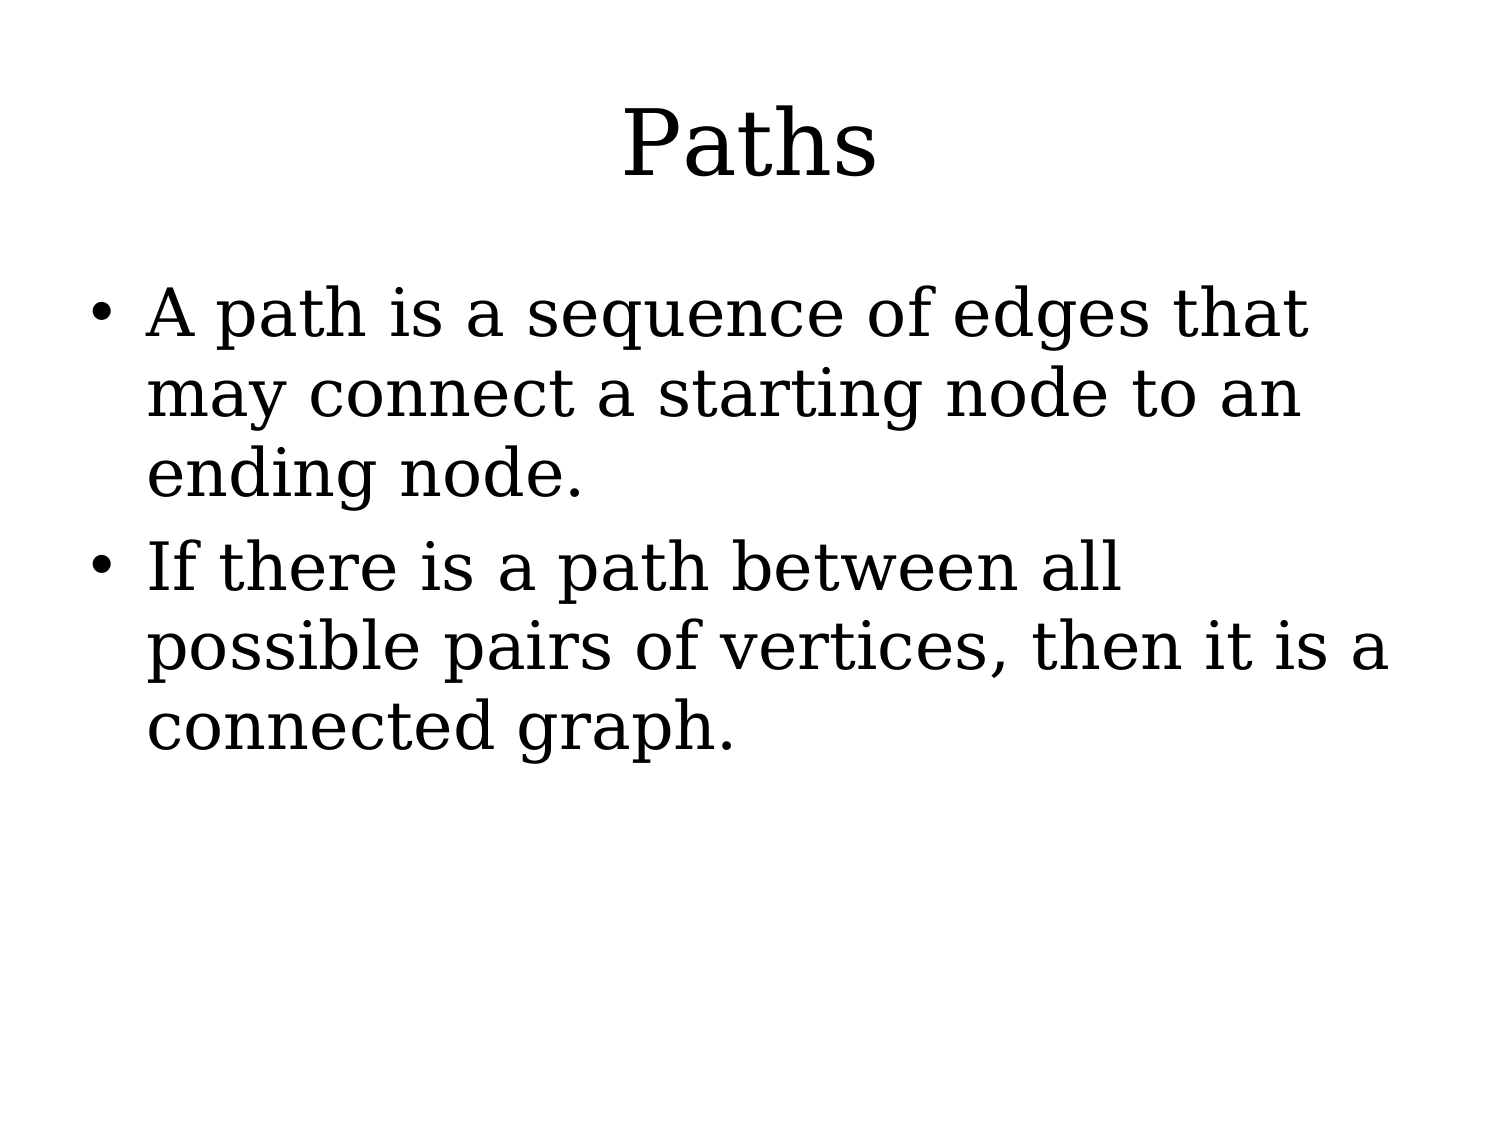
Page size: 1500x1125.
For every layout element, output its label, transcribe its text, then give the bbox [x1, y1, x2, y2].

list A path is a sequence of edges that may connect a starting node to an ending node. If there is a path between all possible pairs of vertices, then it is a connected graph. [75, 262, 1425, 1005]
title Paths [75, 45, 1425, 233]
